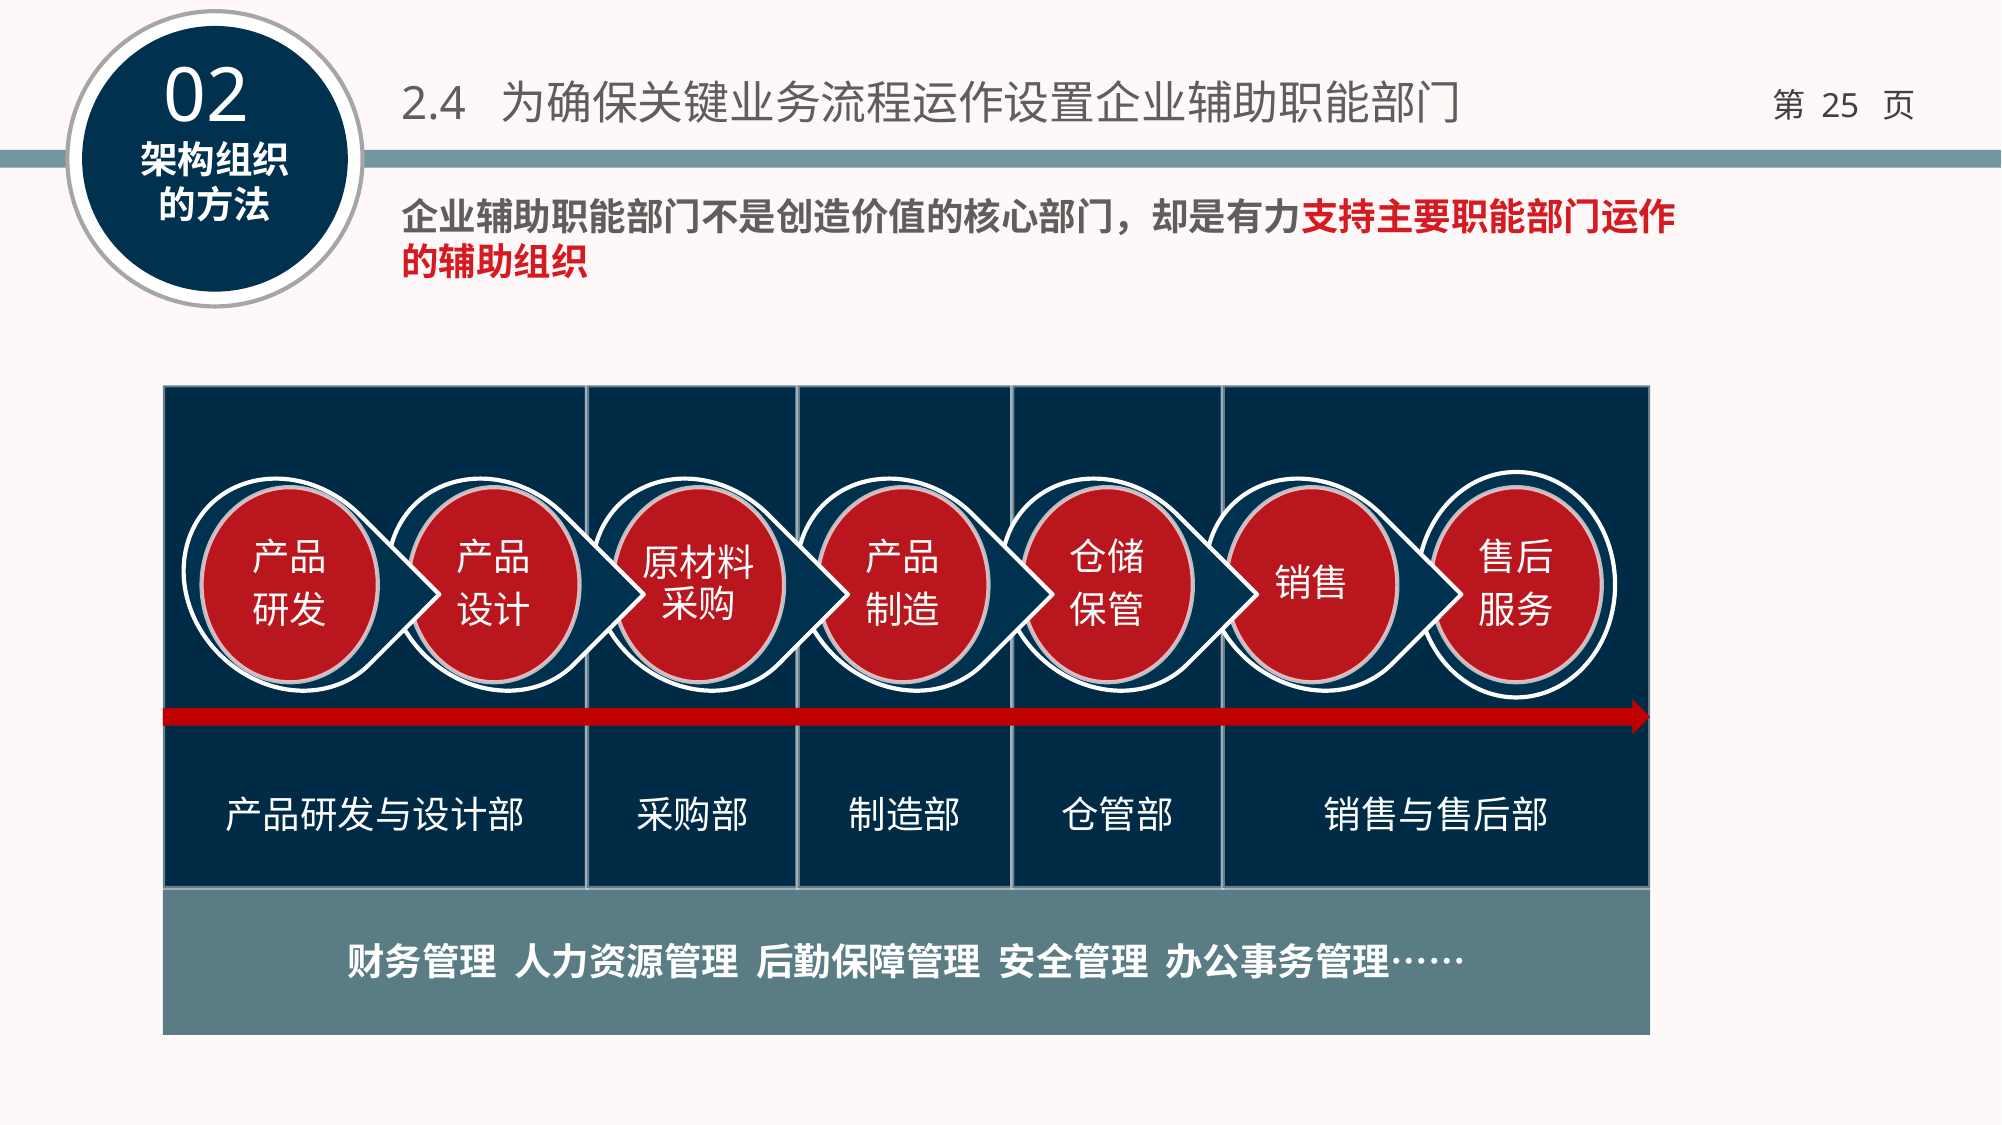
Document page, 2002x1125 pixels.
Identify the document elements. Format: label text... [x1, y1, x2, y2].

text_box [114, 385, 1651, 1036]
list 2.4 为确保关键业务流程运作设置企业辅助职能部门 [386, 66, 1722, 719]
